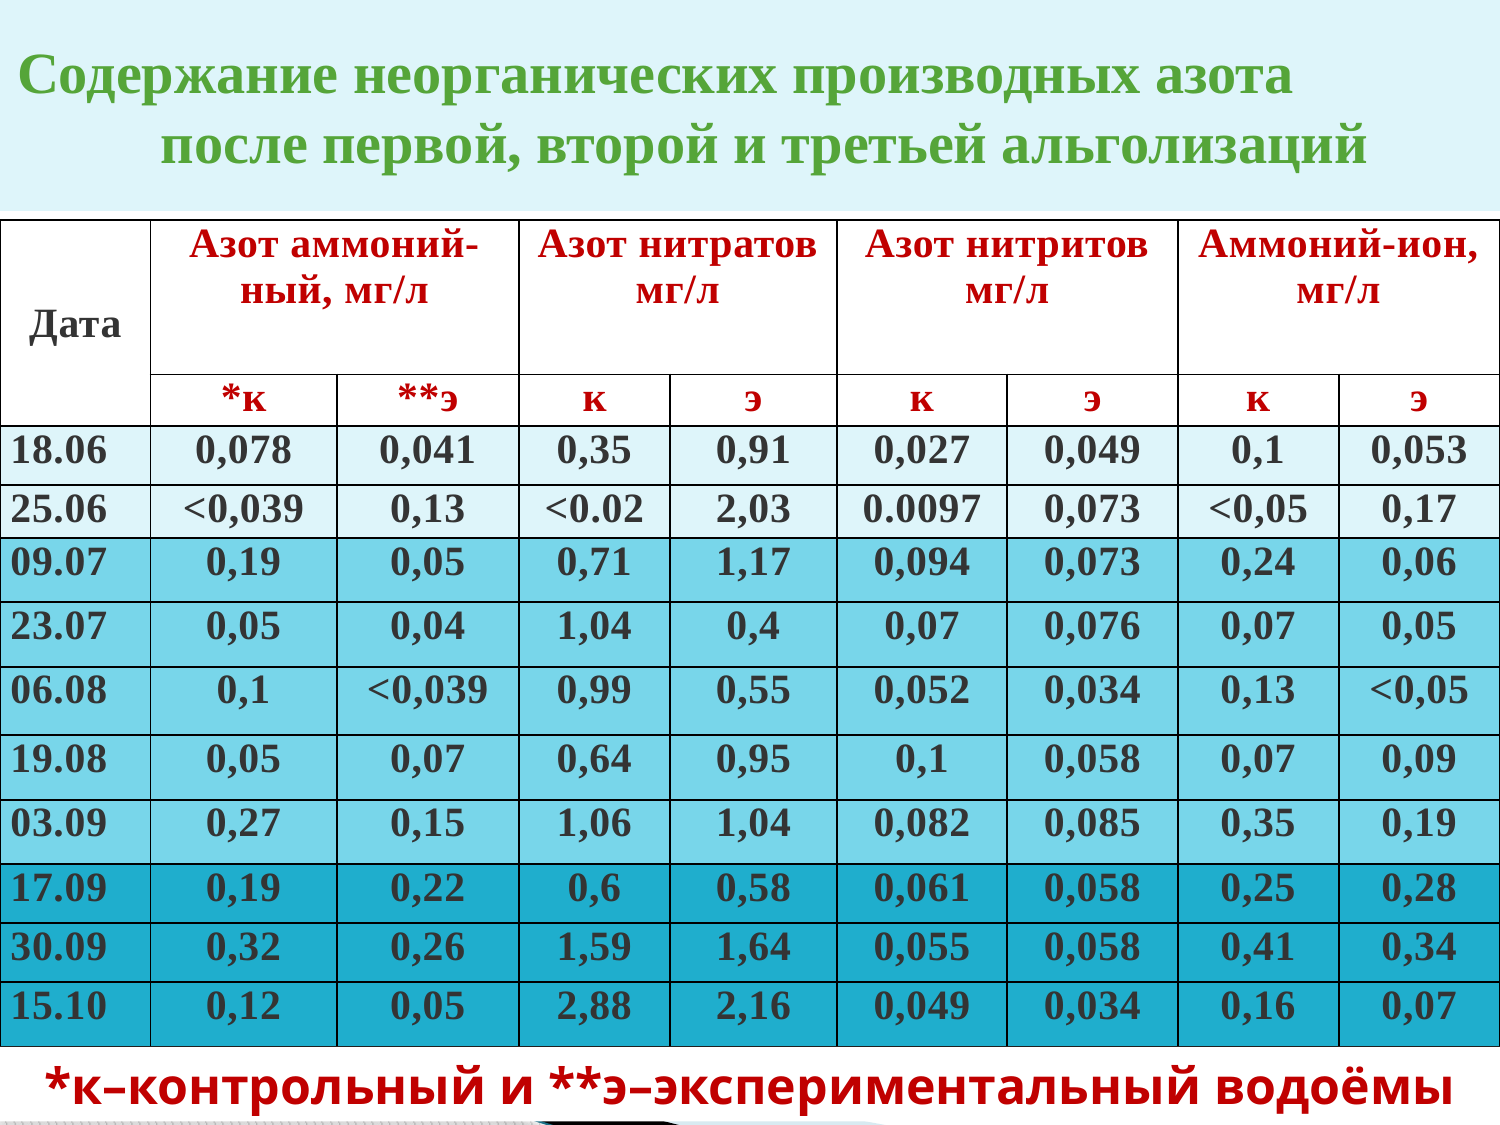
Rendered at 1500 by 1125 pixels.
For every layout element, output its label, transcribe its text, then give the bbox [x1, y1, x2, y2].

table_cell 0,35 [1179, 801, 1338, 863]
table_cell 0,19 [151, 865, 336, 922]
table_cell 0,05 [1340, 603, 1499, 666]
table_cell 0,55 [671, 668, 836, 734]
title Содержание неорганических производных азота после первой, второй и третьей альголизаций [0, 0, 1500, 211]
table_cell э [1008, 375, 1177, 425]
table_cell 0,32 [151, 924, 336, 981]
table_cell 19.08 [1, 736, 150, 799]
table_cell 0,058 [1008, 924, 1177, 981]
table_cell 15.10 [1, 983, 150, 1046]
table_cell 0,6 [520, 865, 669, 922]
table_cell 0,15 [338, 801, 518, 863]
table_cell 0,082 [838, 801, 1006, 863]
table_cell 0,1 [838, 736, 1006, 799]
table_cell *к [151, 375, 336, 425]
table_cell 0,1 [1179, 427, 1338, 484]
table_cell 0,07 [1179, 736, 1338, 799]
table_cell 0,06 [1340, 539, 1499, 601]
table_cell 0,35 [520, 427, 669, 484]
table_cell 23.07 [1, 603, 150, 666]
table_cell 1,04 [671, 801, 836, 863]
table_cell <0,039 [151, 486, 336, 537]
table_cell 17.09 [1, 865, 150, 922]
table_cell 0,64 [520, 736, 669, 799]
table_cell 0,4 [671, 603, 836, 666]
table_cell 0,049 [1008, 427, 1177, 484]
table_cell 06.08 [1, 668, 150, 734]
table_cell 0,17 [1340, 486, 1499, 537]
table_cell 0,094 [838, 539, 1006, 601]
table_cell 0,05 [338, 983, 518, 1046]
table_cell 25.06 [1, 486, 150, 537]
table_cell 0,078 [151, 427, 336, 484]
table_cell 0,1 [151, 668, 336, 734]
table_cell 0,71 [520, 539, 669, 601]
table_cell 0,027 [838, 427, 1006, 484]
table_cell к [520, 375, 669, 425]
table_cell 09.07 [1, 539, 150, 601]
table_cell 0,07 [838, 603, 1006, 666]
table_cell <0,039 [338, 668, 518, 734]
table_cell 0,13 [1179, 668, 1338, 734]
table_cell 0,25 [1179, 865, 1338, 922]
table_cell 0,07 [338, 736, 518, 799]
table_cell 2,03 [671, 486, 836, 537]
table_cell 0,16 [1179, 983, 1338, 1046]
table_cell 0,05 [151, 736, 336, 799]
table_cell 0,058 [1008, 736, 1177, 799]
table_cell 0,95 [671, 736, 836, 799]
table_cell 03.09 [1, 801, 150, 863]
table_cell 0,052 [838, 668, 1006, 734]
table_header Азот аммоний-ный, мг/л [151, 221, 518, 374]
table_cell <0.02 [520, 486, 669, 537]
table_cell 0,055 [838, 924, 1006, 981]
table_cell 30.09 [1, 924, 150, 981]
table_cell 0,07 [1179, 603, 1338, 666]
table_cell 0,58 [671, 865, 836, 922]
table_cell 0.0097 [838, 486, 1006, 537]
table_cell 0,053 [1340, 427, 1499, 484]
table_cell э [1340, 375, 1499, 425]
table_cell 0,19 [1340, 801, 1499, 863]
table_cell 0,073 [1008, 539, 1177, 601]
table_cell 2,88 [520, 983, 669, 1046]
table_cell 0,085 [1008, 801, 1177, 863]
table_cell 1,17 [671, 539, 836, 601]
table_cell 0,34 [1340, 924, 1499, 981]
table_cell 0,034 [1008, 983, 1177, 1046]
table_cell 0,09 [1340, 736, 1499, 799]
table_cell 0,28 [1340, 865, 1499, 922]
table_cell 0,13 [338, 486, 518, 537]
table_cell 0,041 [338, 427, 518, 484]
table_cell 0,076 [1008, 603, 1177, 666]
table_header Аммоний-ион, мг/л [1179, 221, 1499, 374]
table_cell 0,058 [1008, 865, 1177, 922]
table_header Дата [1, 221, 150, 425]
table_cell 1,06 [520, 801, 669, 863]
table_cell к [838, 375, 1006, 425]
table_cell <0,05 [1179, 486, 1338, 537]
table_header Азот нитритов мг/л [838, 221, 1177, 374]
table_cell 0,05 [338, 539, 518, 601]
table_cell 0,061 [838, 865, 1006, 922]
table_cell 0,19 [151, 539, 336, 601]
table_cell 0,26 [338, 924, 518, 981]
table_cell 0,27 [151, 801, 336, 863]
table_cell 2,16 [671, 983, 836, 1046]
table_header Азот нитратов мг/л [520, 221, 836, 374]
table_cell 0,22 [338, 865, 518, 922]
table_cell 18.06 [1, 427, 150, 484]
table_cell 0,034 [1008, 668, 1177, 734]
table_cell 0,24 [1179, 539, 1338, 601]
table_cell 0,91 [671, 427, 836, 484]
text_box *к–контрольный и **э–экспериментальный водоёмы [0, 1046, 1500, 1122]
table_cell 0,073 [1008, 486, 1177, 537]
table_cell 0,41 [1179, 924, 1338, 981]
table_cell 1,64 [671, 924, 836, 981]
table_cell 0,07 [1340, 983, 1499, 1046]
table_cell 1,59 [520, 924, 669, 981]
table_cell 0,99 [520, 668, 669, 734]
table_cell э [671, 375, 836, 425]
table_cell 1,04 [520, 603, 669, 666]
table_cell 0,05 [151, 603, 336, 666]
table_cell **э [338, 375, 518, 425]
table_cell <0,05 [1340, 668, 1499, 734]
table_cell к [1179, 375, 1338, 425]
table_cell 0,12 [151, 983, 336, 1046]
table_cell 0,049 [838, 983, 1006, 1046]
table_cell 0,04 [338, 603, 518, 666]
